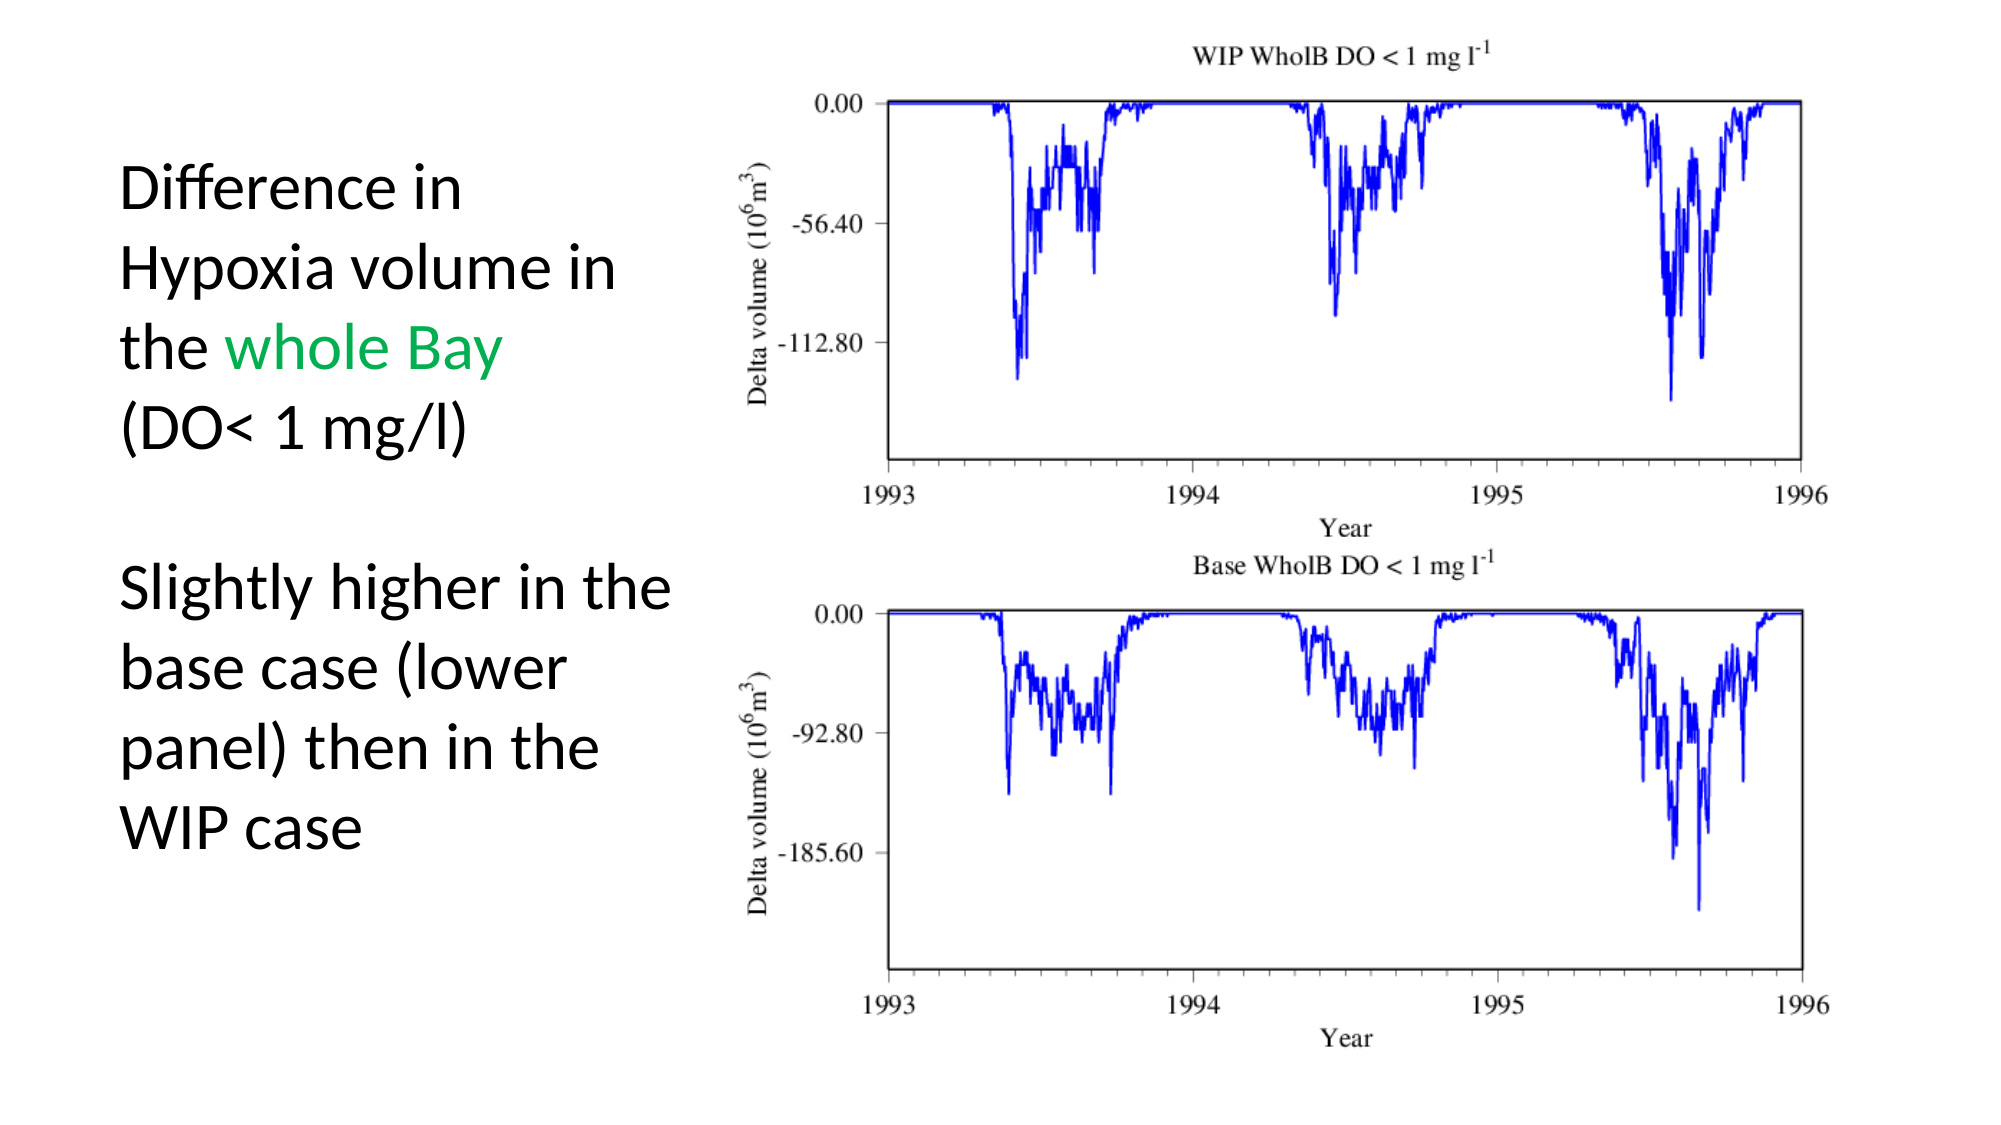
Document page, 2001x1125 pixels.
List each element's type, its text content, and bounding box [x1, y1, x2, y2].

picture [728, 27, 1858, 1063]
text_box Difference in Hypoxia volume in the whole Bay (DO< 1 mg/l) Slightly higher in the base case (lower panel) then in the WIP case [104, 135, 696, 871]
